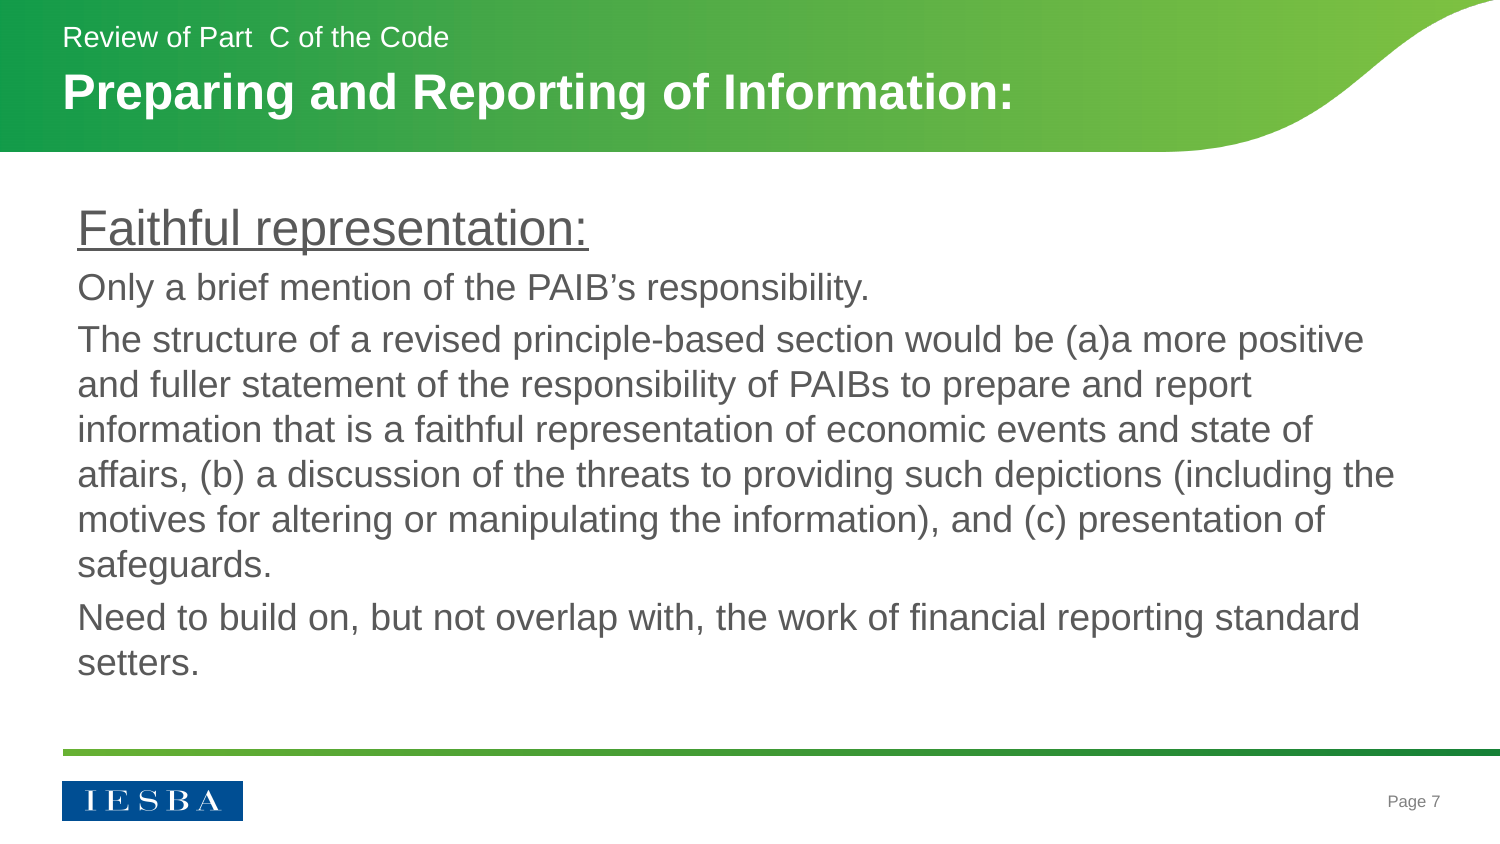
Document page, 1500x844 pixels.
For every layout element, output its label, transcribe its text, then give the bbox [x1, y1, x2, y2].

picture [0, 0, 1497, 152]
list Faithful representation: Only a brief mention of the PAIB’s responsibility. The structure of a revised principle-based section would be (a)a more positive and fuller statement of the responsibility of PAIBs to prepare and report information that is a faithful representation of economic events and state of affairs, (b) a discussion of the threats to providing such depictions (including the motives for altering or manipulating the information), and (c) presentation of safeguards. Need to build on, but not overlap with, the work of financial reporting standard setters. [62, 187, 1450, 694]
picture [62, 781, 243, 821]
title Preparing and Reporting of Information: [62, 56, 1300, 122]
subtitle Review of Part C of the Code [62, 18, 500, 47]
